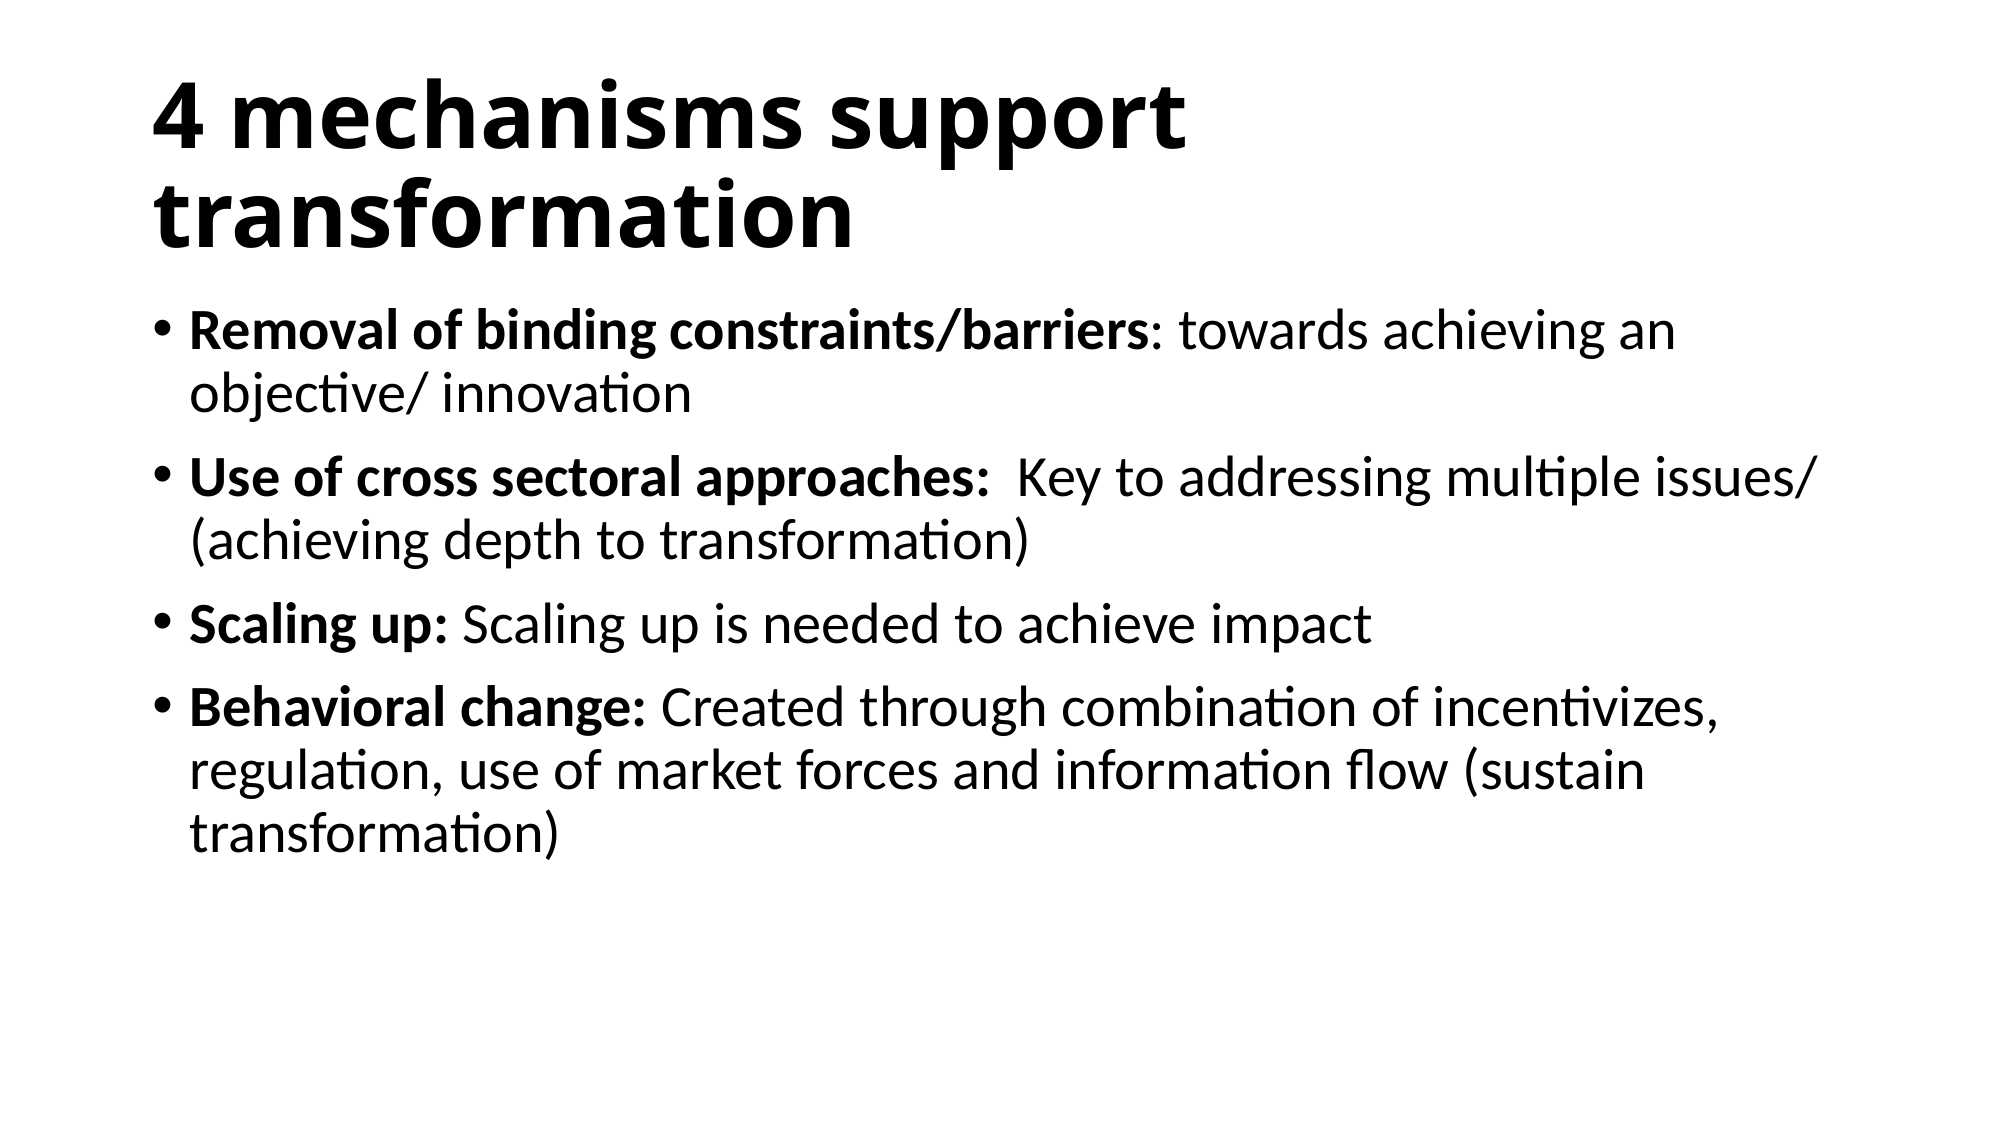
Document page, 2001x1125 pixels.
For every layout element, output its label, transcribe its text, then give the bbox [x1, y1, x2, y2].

list Removal of binding constraints/barriers: towards achieving an objective/ innovation Use of cross sectoral approaches: Key to addressing multiple issues/ (achieving depth to transformation) Scaling up: Scaling up is needed to achieve impact Behavioral change: Created through combination of incentivizes, regulation, use of market forces and information flow (sustain transformation) [137, 291, 1863, 1006]
title 4 mechanisms support transformation [137, 59, 1863, 278]
